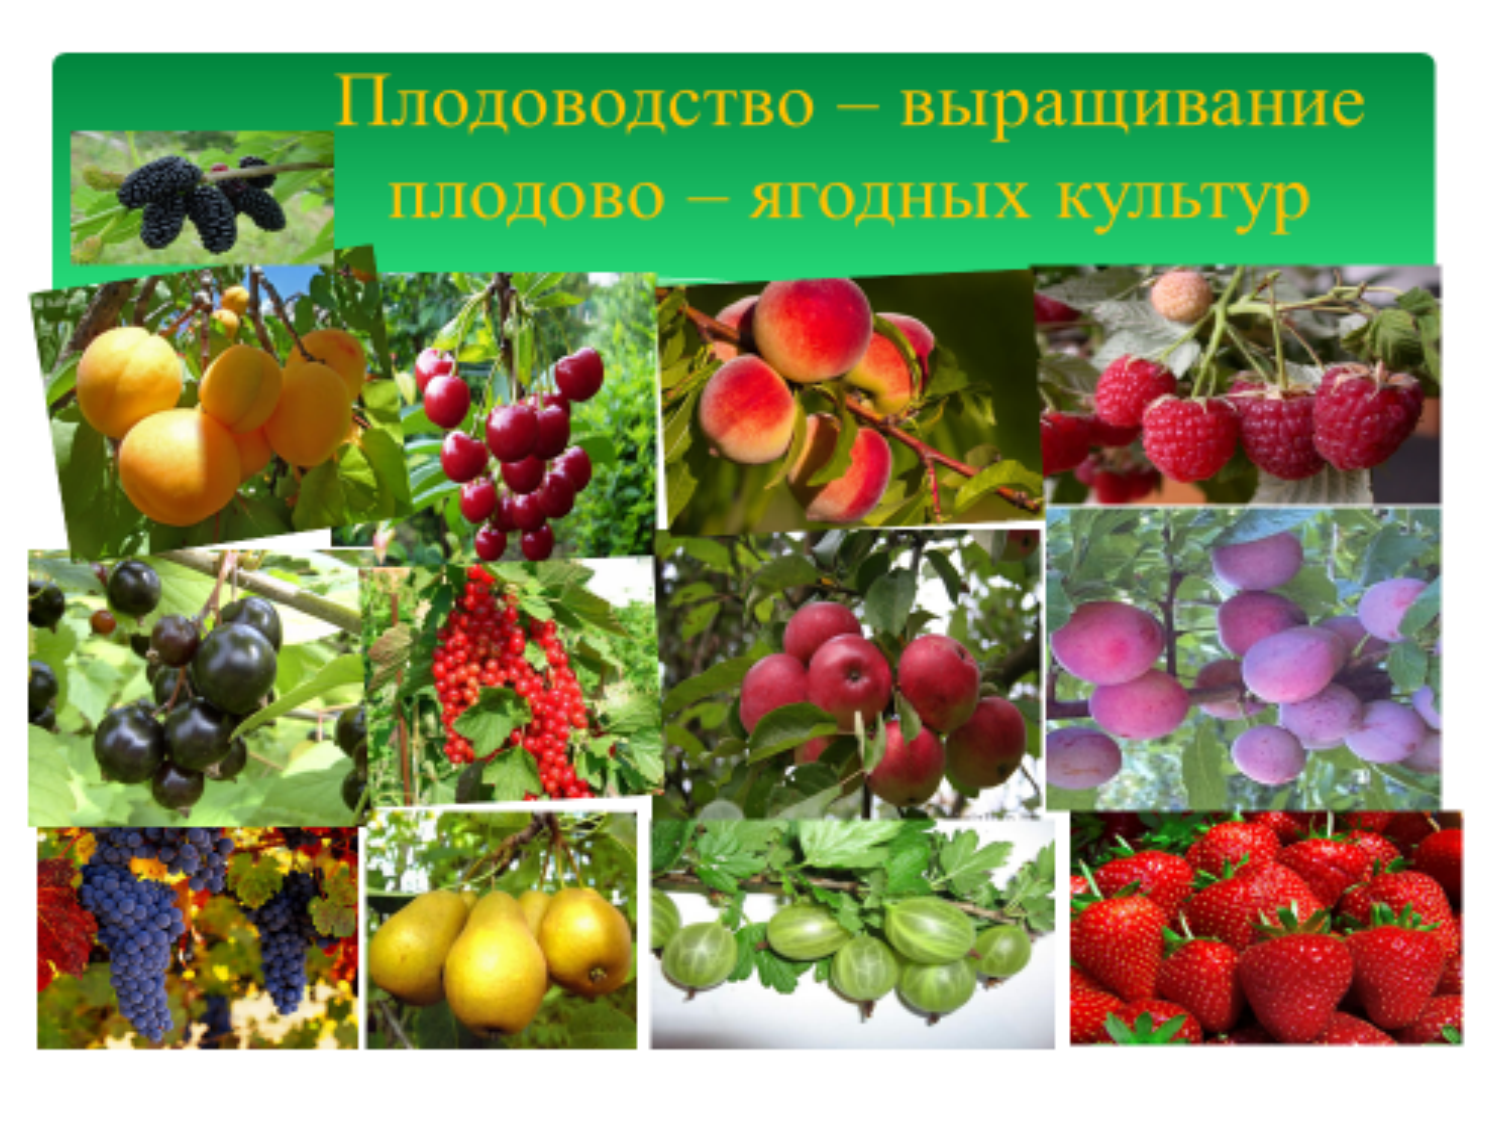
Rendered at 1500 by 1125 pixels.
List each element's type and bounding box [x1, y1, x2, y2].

picture [17, 18, 1471, 1059]
